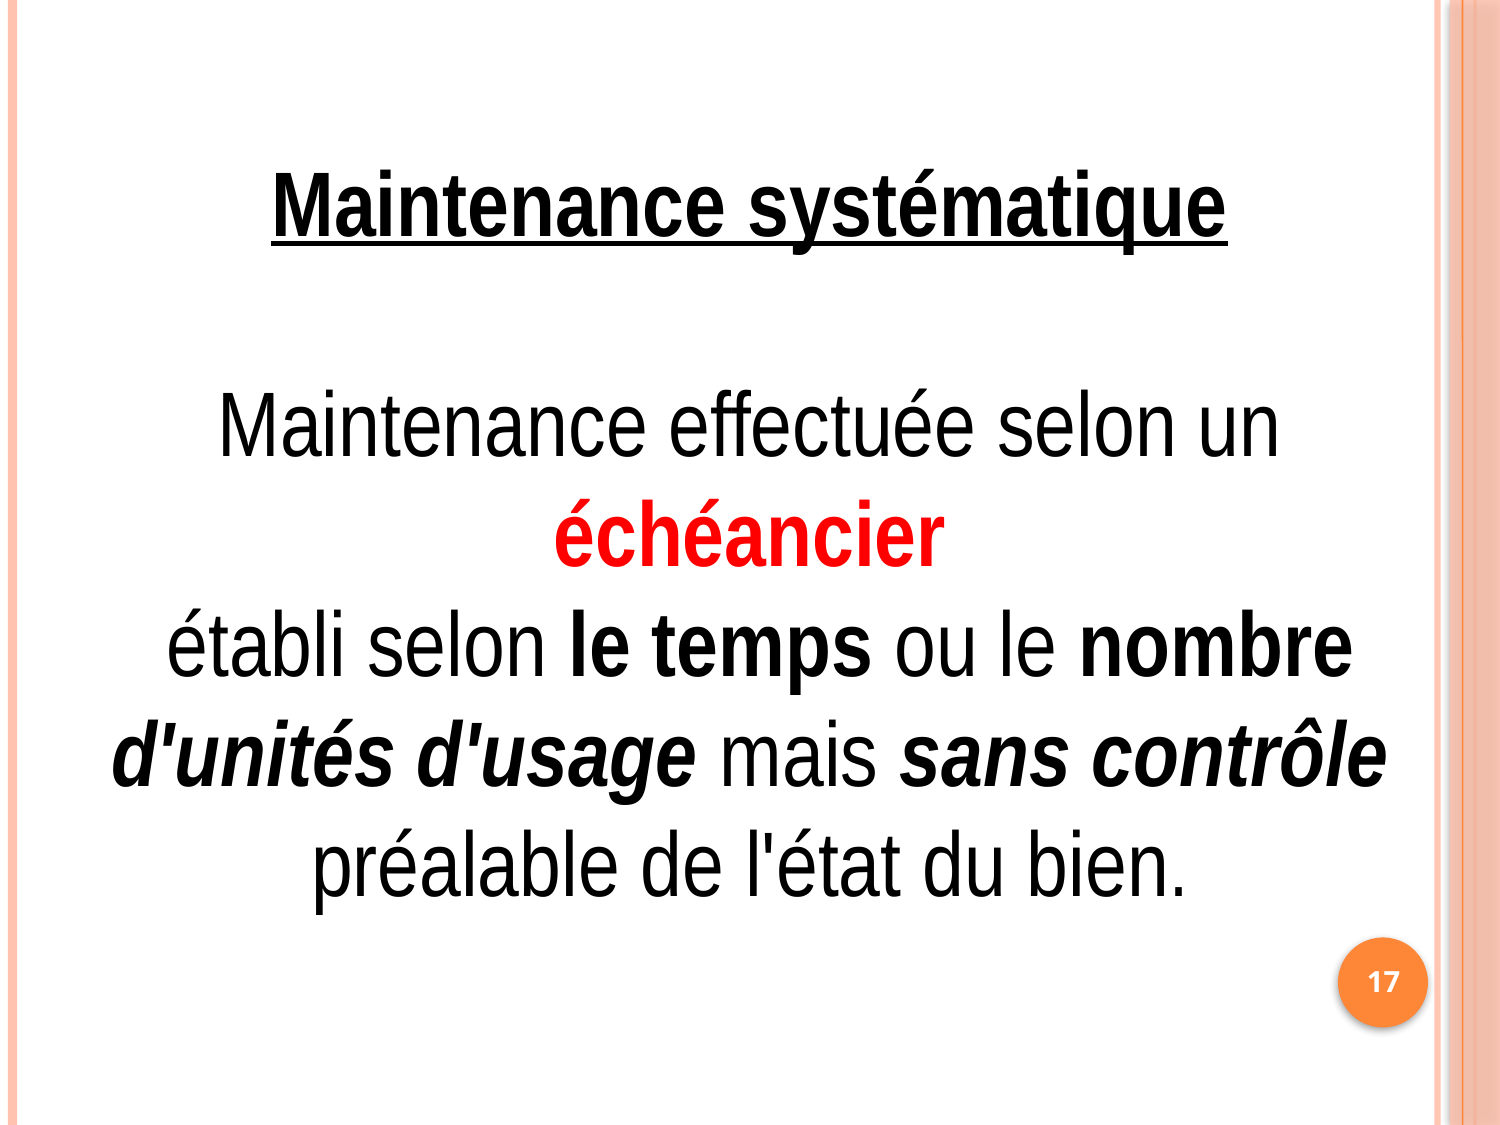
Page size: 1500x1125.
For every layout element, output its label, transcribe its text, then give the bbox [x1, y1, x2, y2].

text_box Maintenance systématique Maintenance effectuée selon un échéancier établi selon le temps ou le nombre d'unités d'usage mais sans contrôle préalable de l'état du bien. [64, 137, 1436, 922]
slide_number 17 [1333, 940, 1434, 1027]
